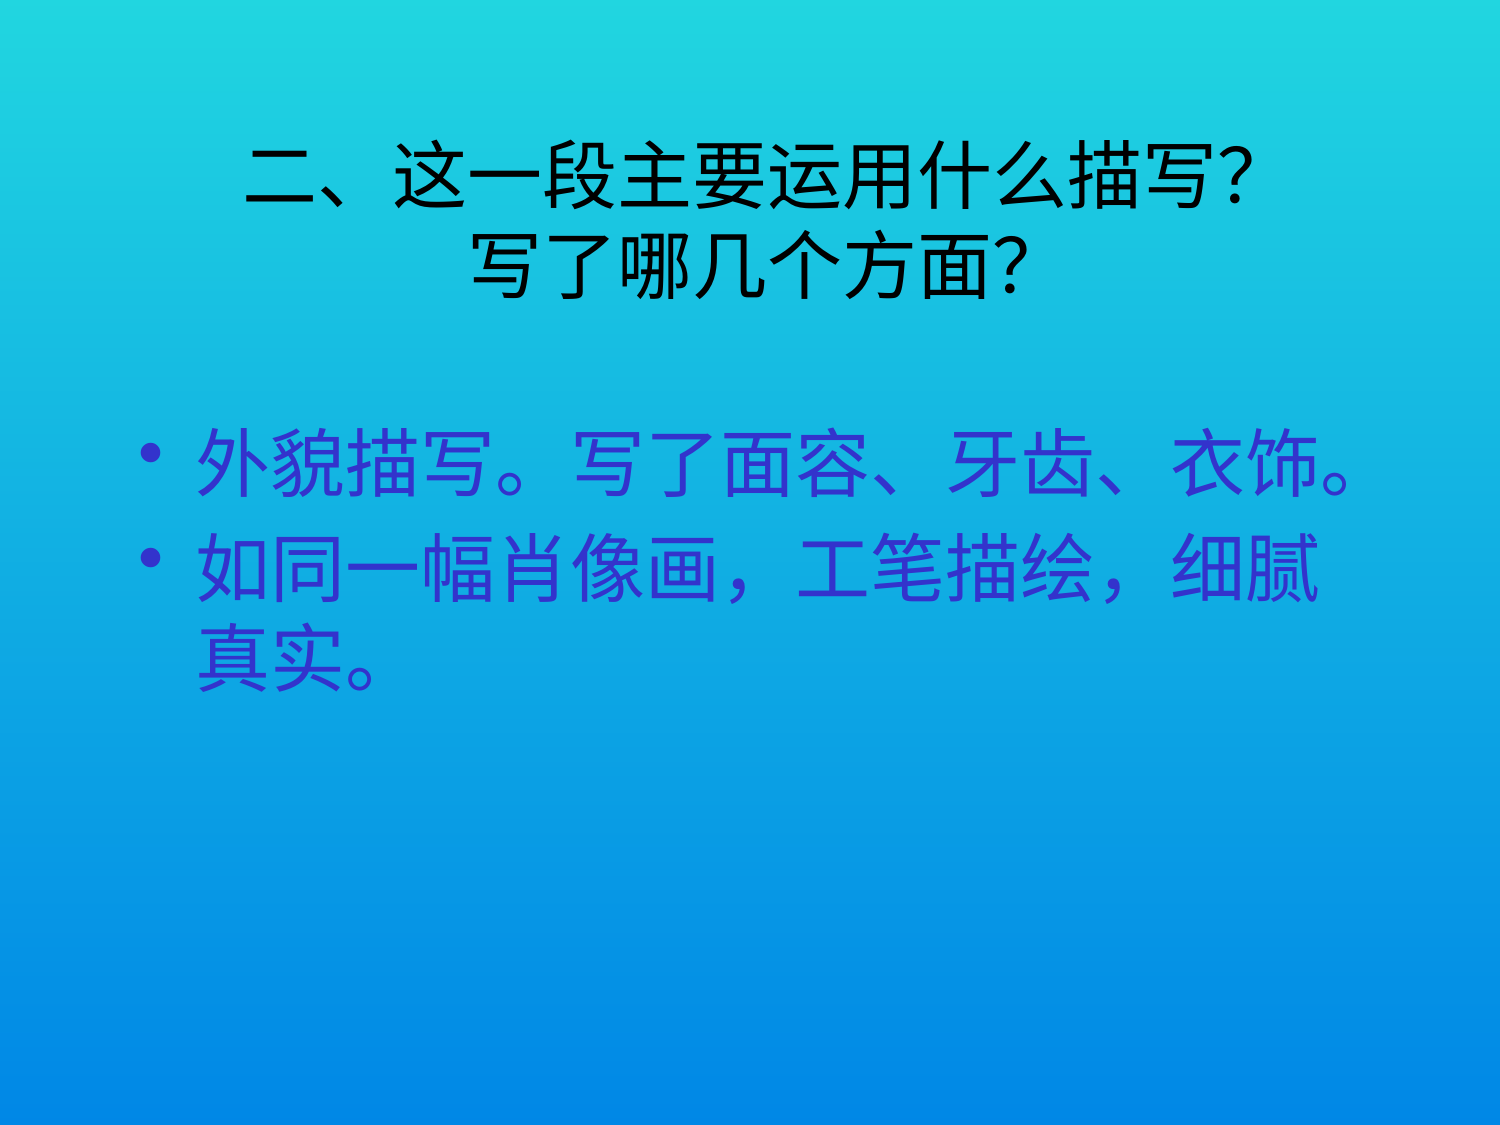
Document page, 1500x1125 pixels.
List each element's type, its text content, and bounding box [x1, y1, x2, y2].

list 外貌描写。写了面容、牙齿、衣饰。 如同一幅肖像画，工笔描绘，细腻真实。 [123, 408, 1399, 1084]
title 二、这一段主要运用什么描写？ 写了哪几个方面？ [112, 99, 1424, 338]
